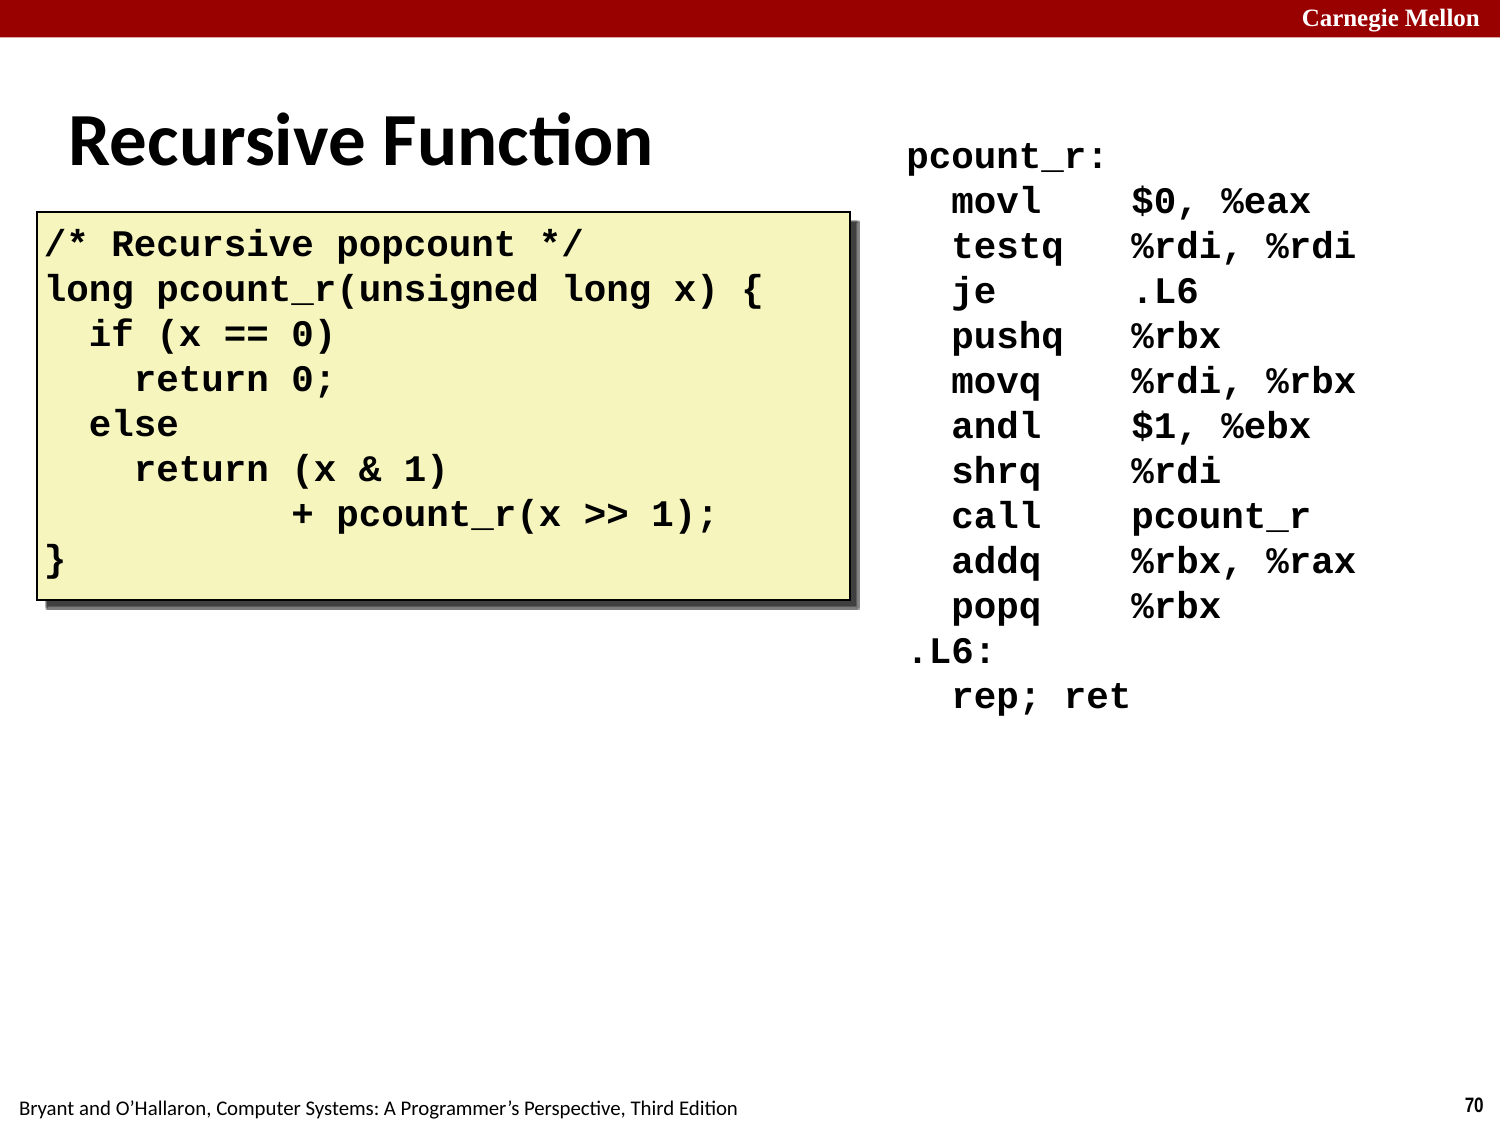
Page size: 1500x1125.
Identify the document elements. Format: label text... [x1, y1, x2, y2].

text_box pcount_r: movl $0, %eax testq %rdi, %rdi je .L6 pushq %rbx movq %rdi, %rbx andl $1, %ebx shrq %rdi call pcount_r addq %rbx, %rax popq %rbx .L6: rep; ret [899, 124, 1466, 788]
title Recursive Function [62, 41, 1438, 230]
text_box /* Recursive popcount */ long pcount_r(unsigned long x) { if (x == 0) return 0; else return (x & 1) + pcount_r(x >> 1); } [37, 212, 850, 600]
